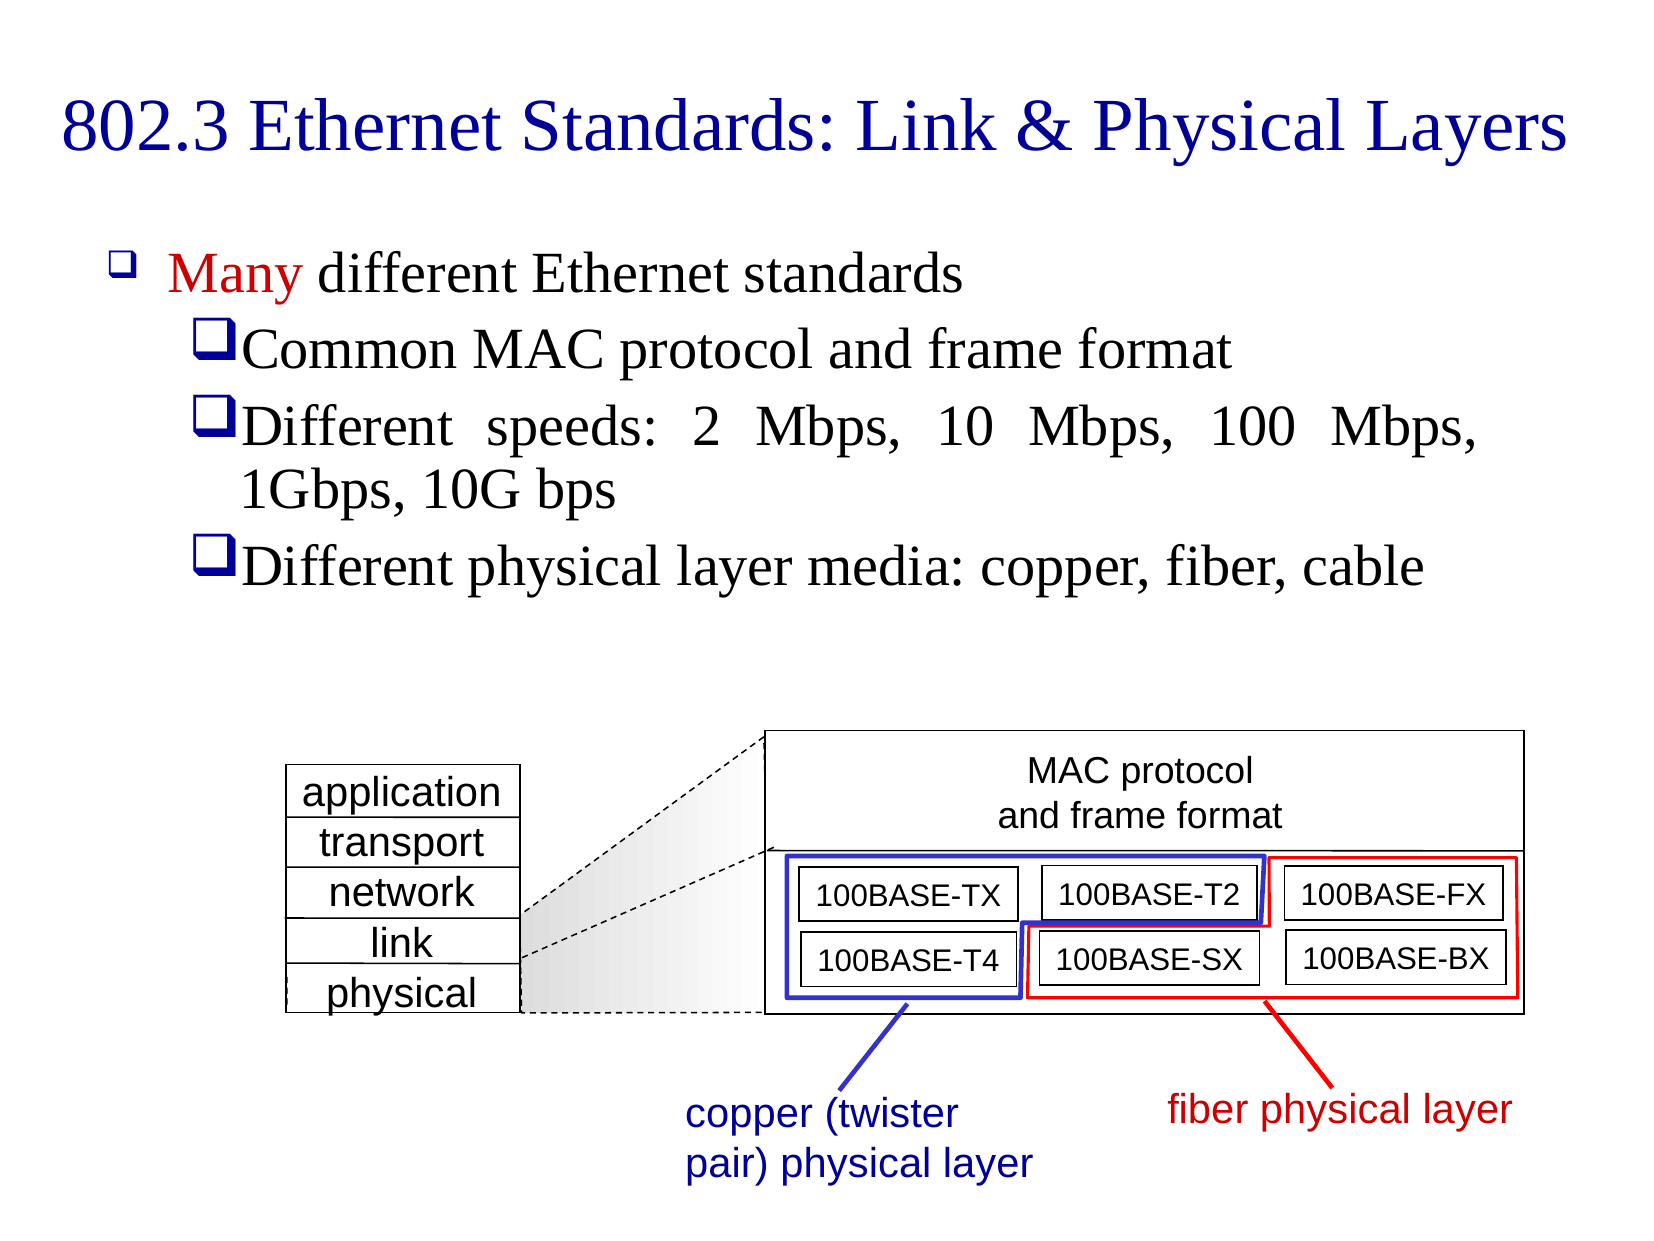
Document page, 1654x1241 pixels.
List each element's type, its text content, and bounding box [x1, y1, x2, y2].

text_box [285, 757, 521, 1026]
text_box [525, 896, 664, 1013]
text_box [1267, 857, 1530, 1141]
text_box [765, 730, 1524, 850]
text_box MAC protocol and frame format [981, 737, 1300, 845]
text_box [765, 851, 1524, 856]
text_box [525, 736, 765, 955]
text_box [669, 855, 1265, 1195]
text_box Many different Ethernet standards Common MAC protocol and frame format Different speeds: 2 Mbps, 10 Mbps, 100 Mbps, 1Gbps, 10G bps Different physical layer media: copper, fiber, cable [89, 233, 1495, 614]
text_box 802.3 Ethernet Standards: Link & Physical Layers [27, 17, 1604, 224]
